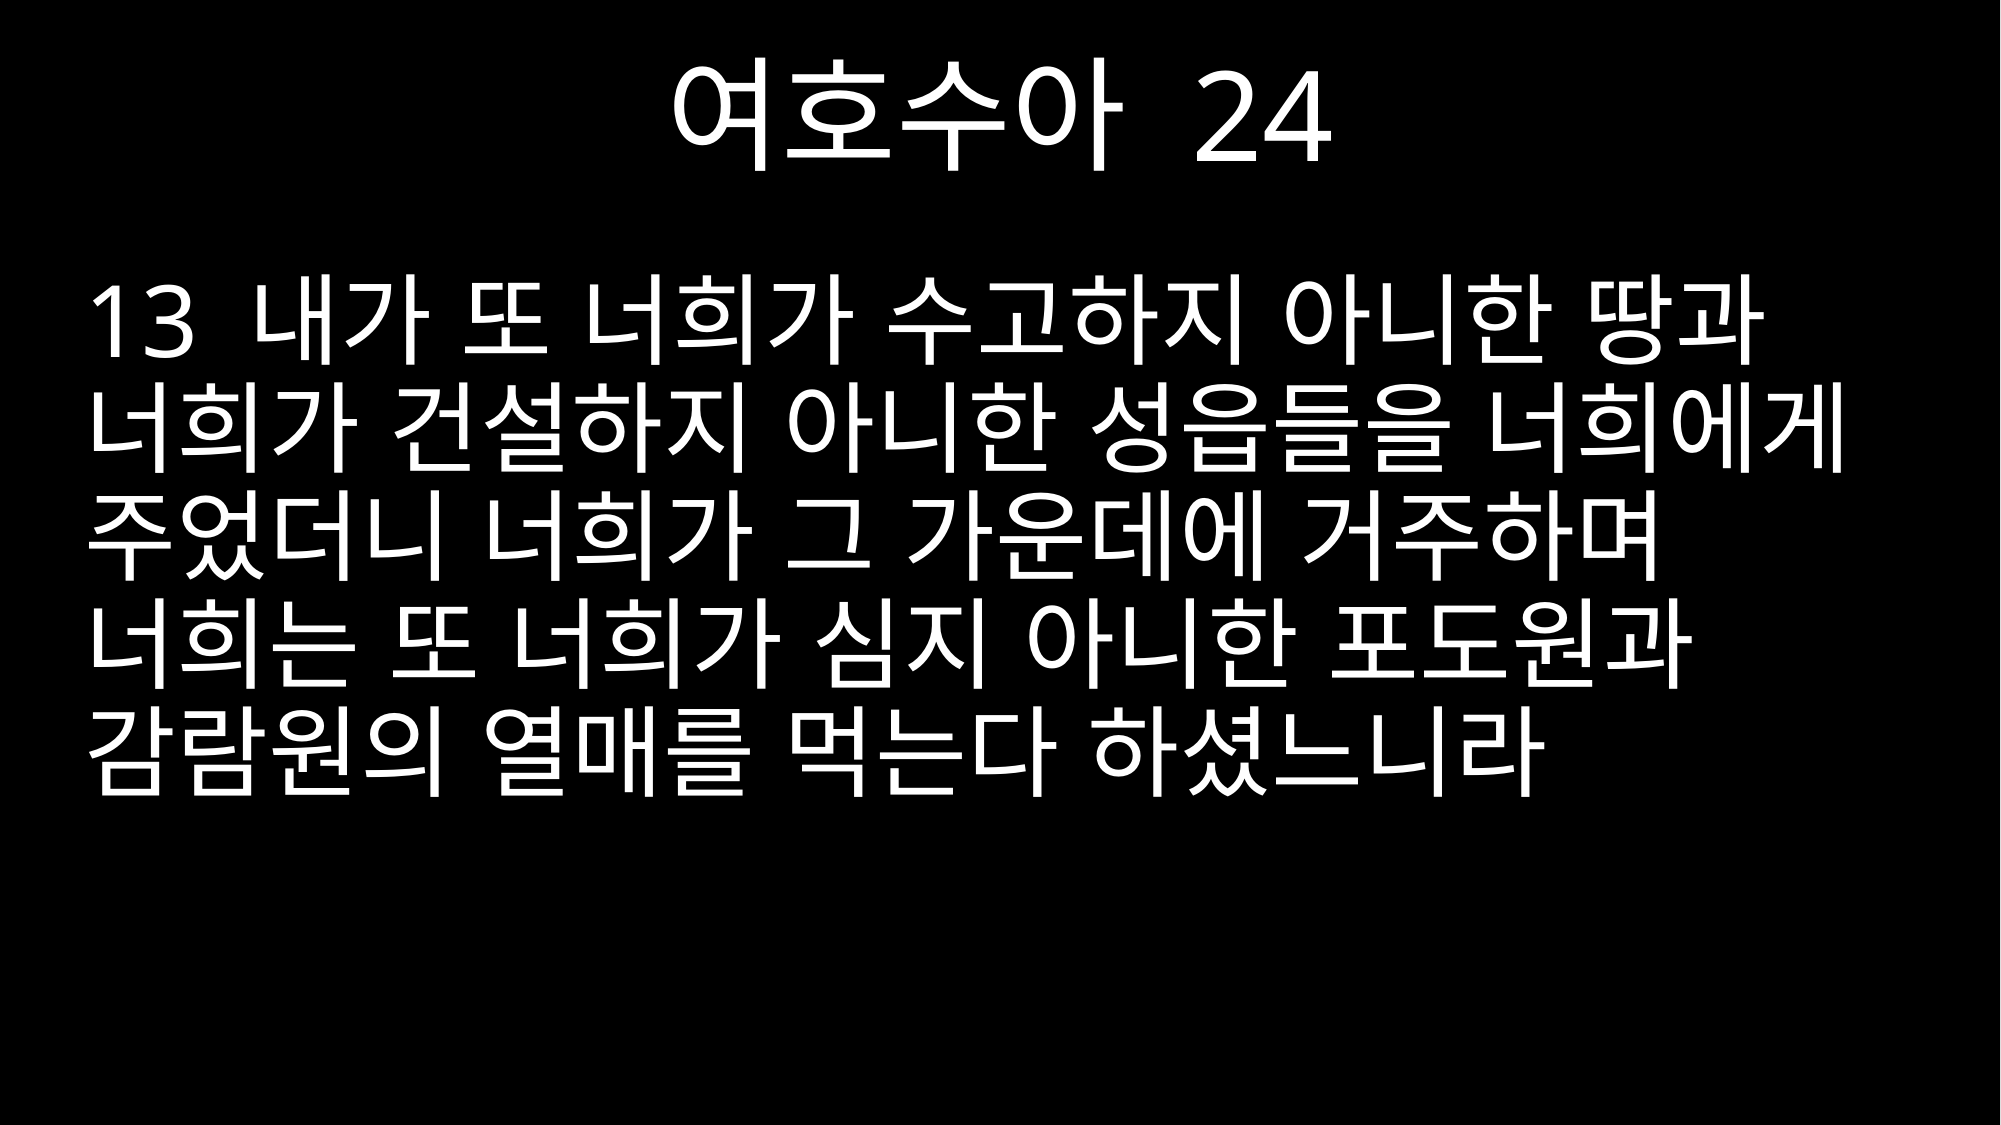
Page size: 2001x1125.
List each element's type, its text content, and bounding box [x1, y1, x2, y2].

footer 여호수아 24 [0, 32, 2000, 192]
picture [0, 0, 2001, 1125]
list 13 내가 또 너희가 수고하지 아니한 땅과 너희가 건설하지 아니한 성읍들을 너희에게 주었더니 너희가 그 가운데에 거주하며 너희는 또 너희가 심지 아니한 포도원과 감람원의 열매를 먹는다 하셨느니라 [69, 263, 1953, 423]
